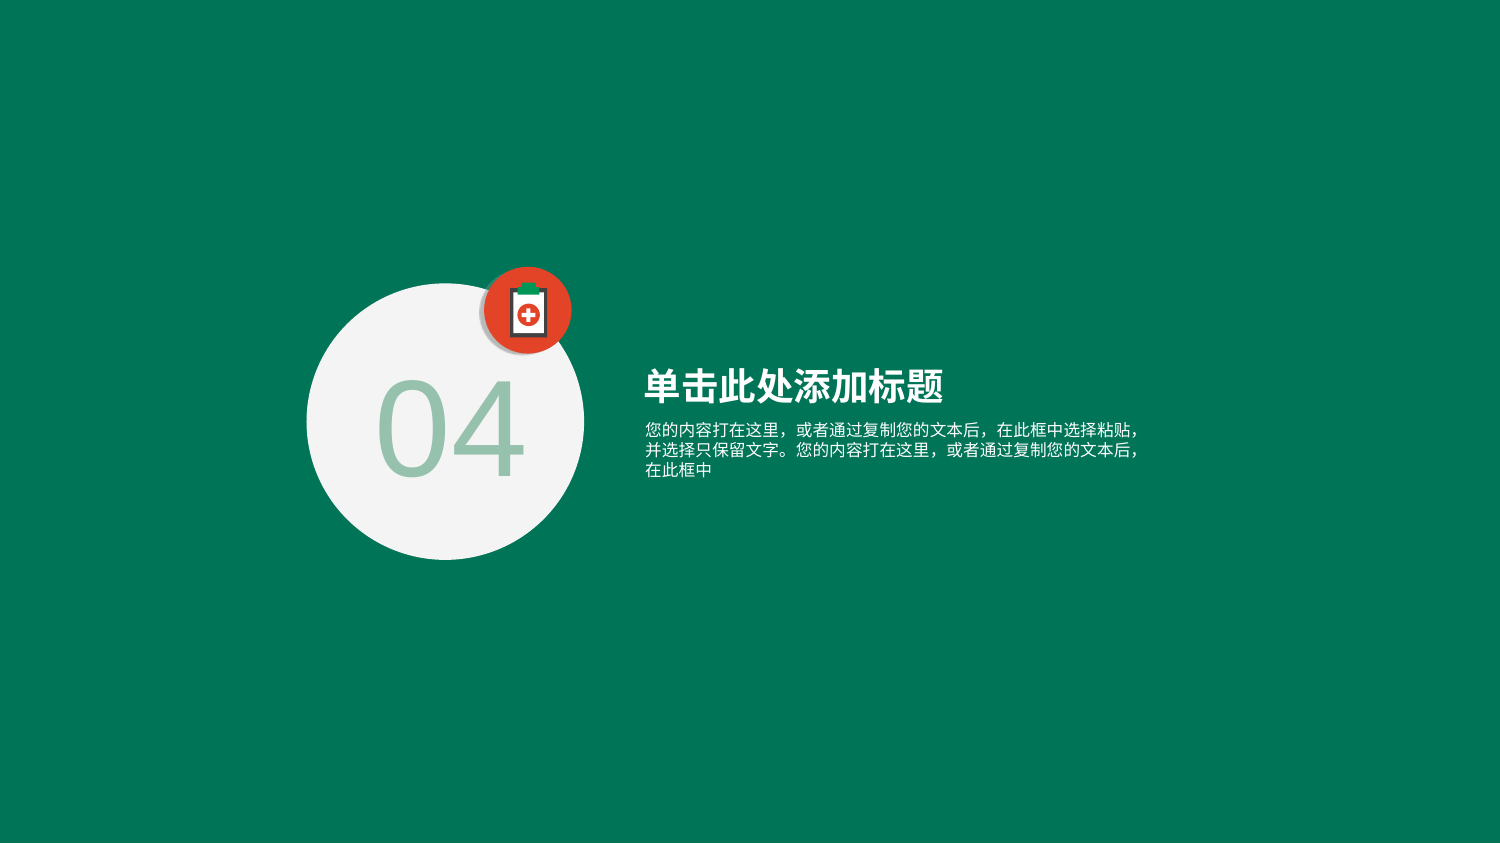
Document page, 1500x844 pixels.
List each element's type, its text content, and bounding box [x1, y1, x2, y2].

text_box [306, 283, 551, 560]
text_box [484, 266, 572, 354]
text_box 您的内容打在这里，或者通过复制您的文本后，在此框中选择粘贴，并选择只保留文字。您的内容打在这里，或者通过复制您的文本后，在此框中 [630, 412, 1174, 487]
text_box 04 [348, 331, 554, 512]
text_box 单击此处添加标题 [643, 362, 1135, 408]
text_box [554, 354, 585, 508]
